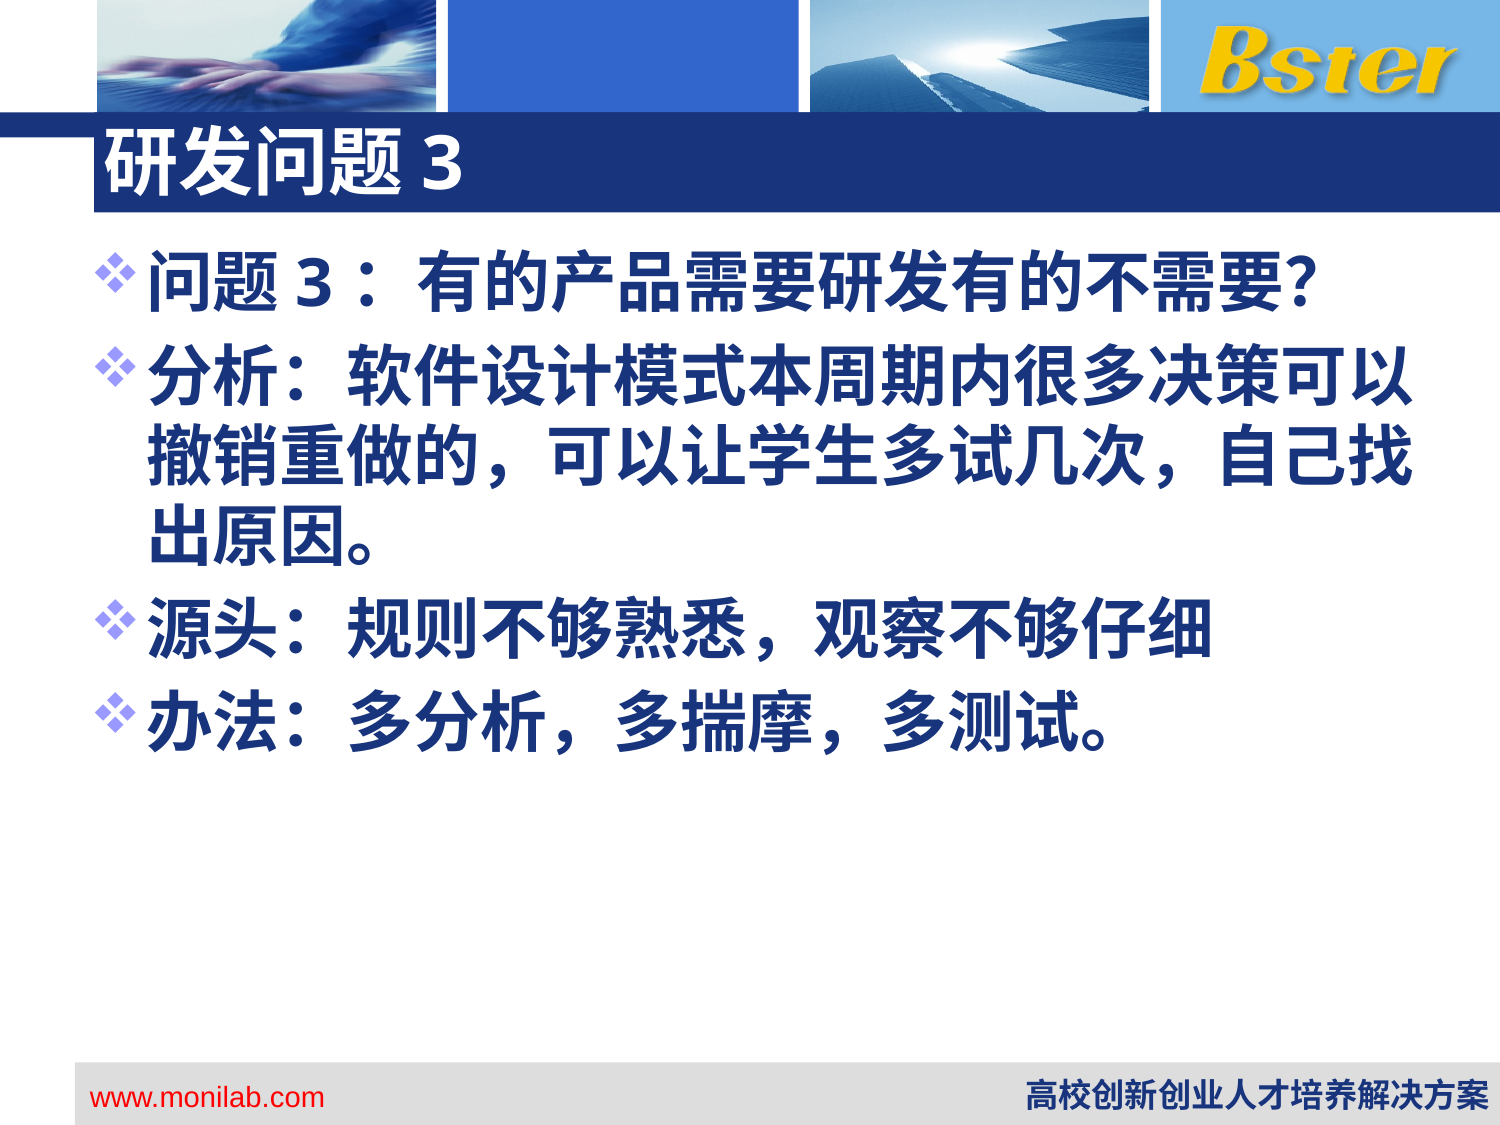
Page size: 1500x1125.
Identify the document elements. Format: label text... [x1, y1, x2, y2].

picture [1199, 26, 1458, 94]
list 问题3：有的产品需要研发有的不需要？ 分析：软件设计模式本周期内很多决策可以撤销重做的，可以让学生多试几次，自己找出原因。 源头：规则不够熟悉，观察不够仔细 办法：多分析，多揣摩，多测试。 [74, 232, 1454, 1034]
title 研发问题3 [88, 113, 1369, 206]
picture [97, 0, 437, 112]
picture [810, 0, 1150, 112]
